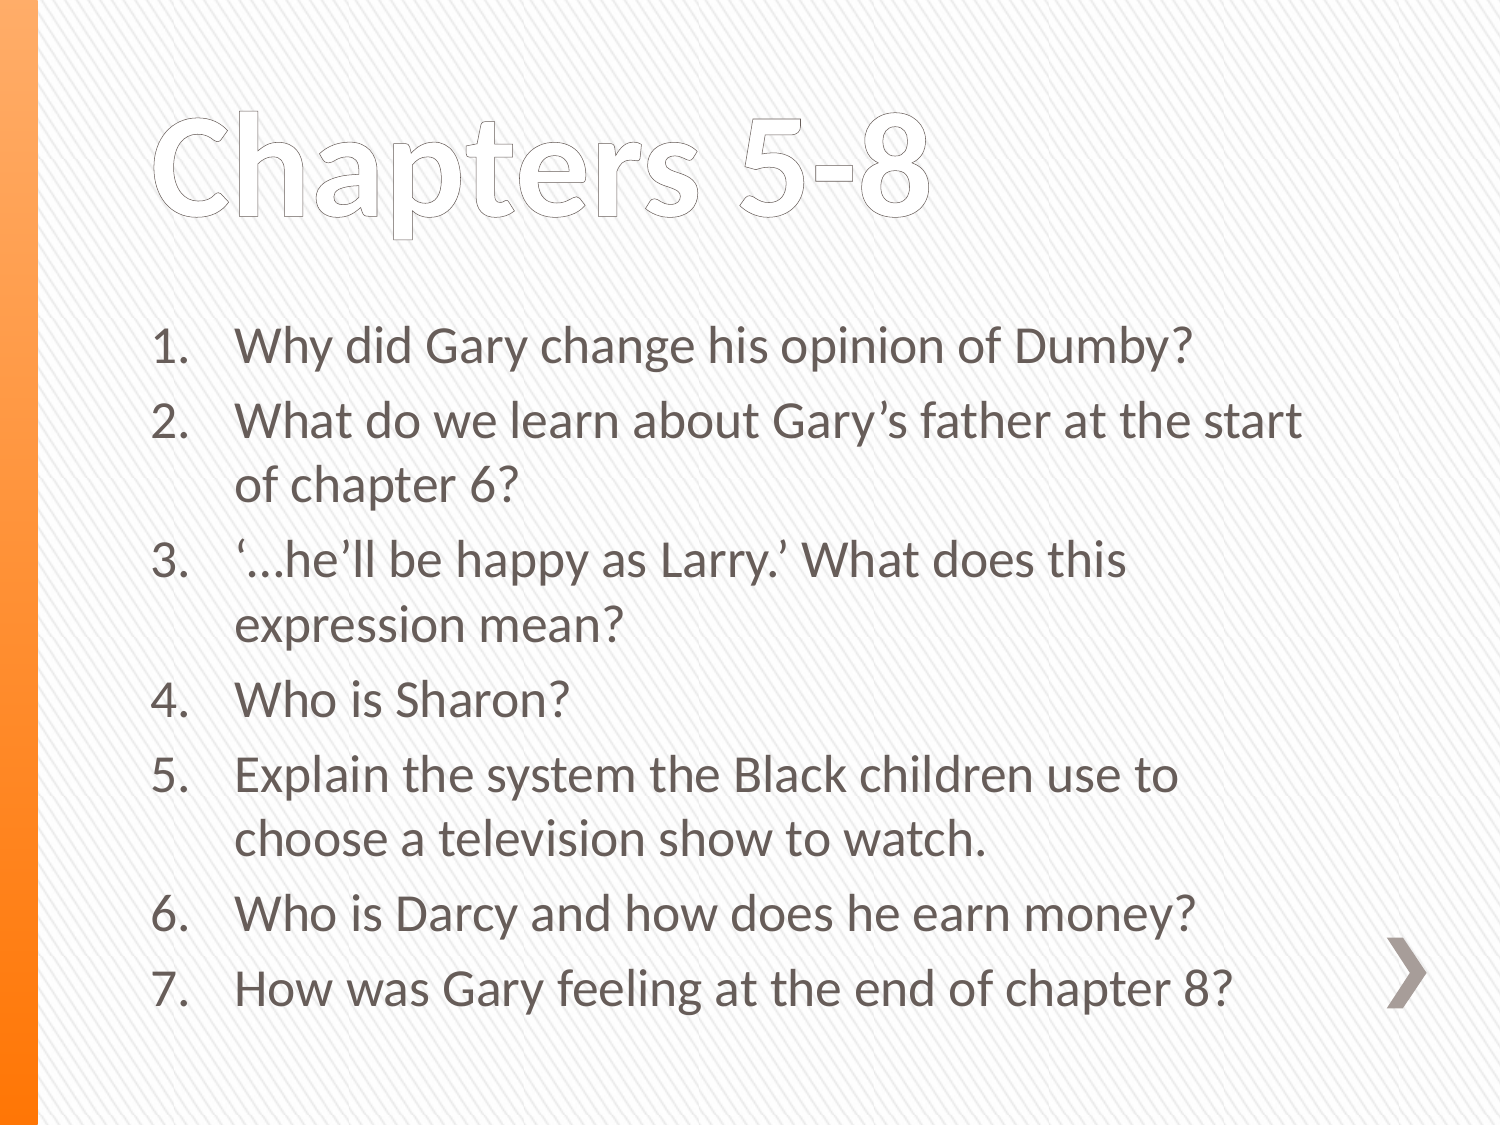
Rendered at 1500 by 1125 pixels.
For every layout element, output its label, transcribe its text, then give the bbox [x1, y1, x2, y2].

list Why did Gary change his opinion of Dumby? What do we learn about Gary’s father at the start of chapter 6? ‘…he’ll be happy as Larry.’ What does this expression mean? Who is Sharon? Explain the system the Black children use to choose a television show to watch. Who is Darcy and how does he earn money? How was Gary feeling at the end of chapter 8? [135, 302, 1361, 1028]
title Chapters 5-8 [135, 66, 1324, 254]
